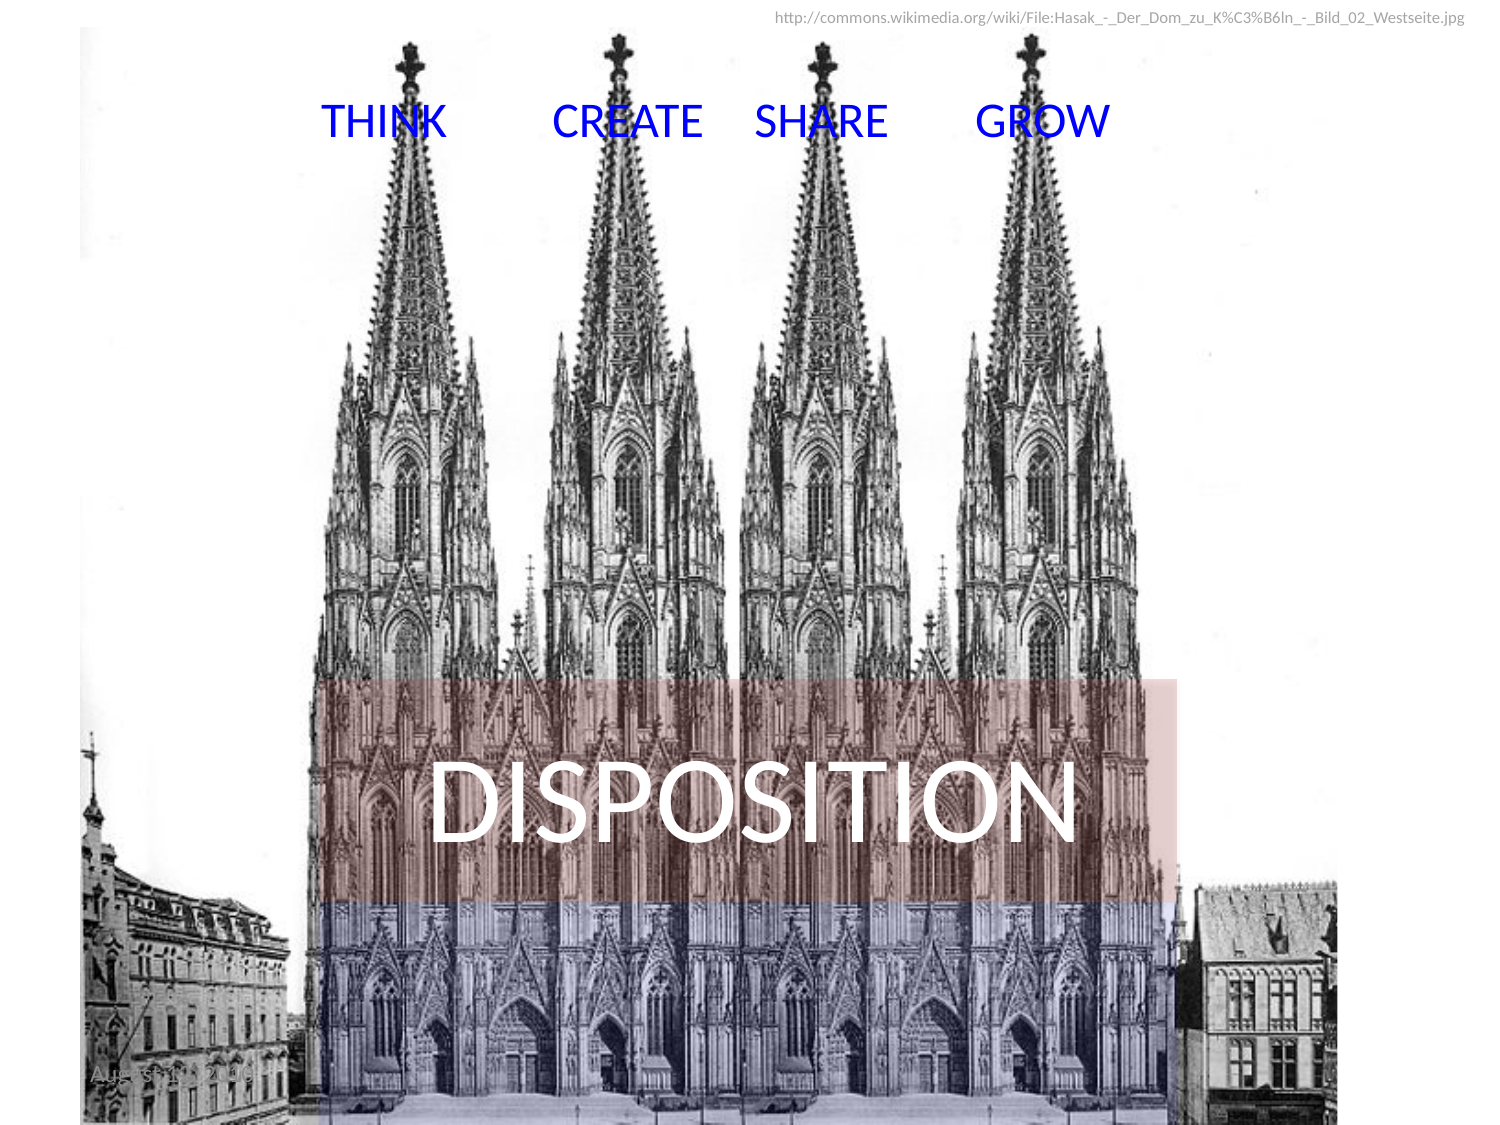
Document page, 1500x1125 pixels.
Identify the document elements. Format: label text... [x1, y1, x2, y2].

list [74, 27, 737, 1125]
picture [739, 27, 1338, 1125]
text_box http://commons.wikimedia.org/wiki/File:Hasak_-_Der_Dom_zu_K%C3%B6ln_-_Bild_02_Westseite.jpg [760, 0, 1500, 35]
